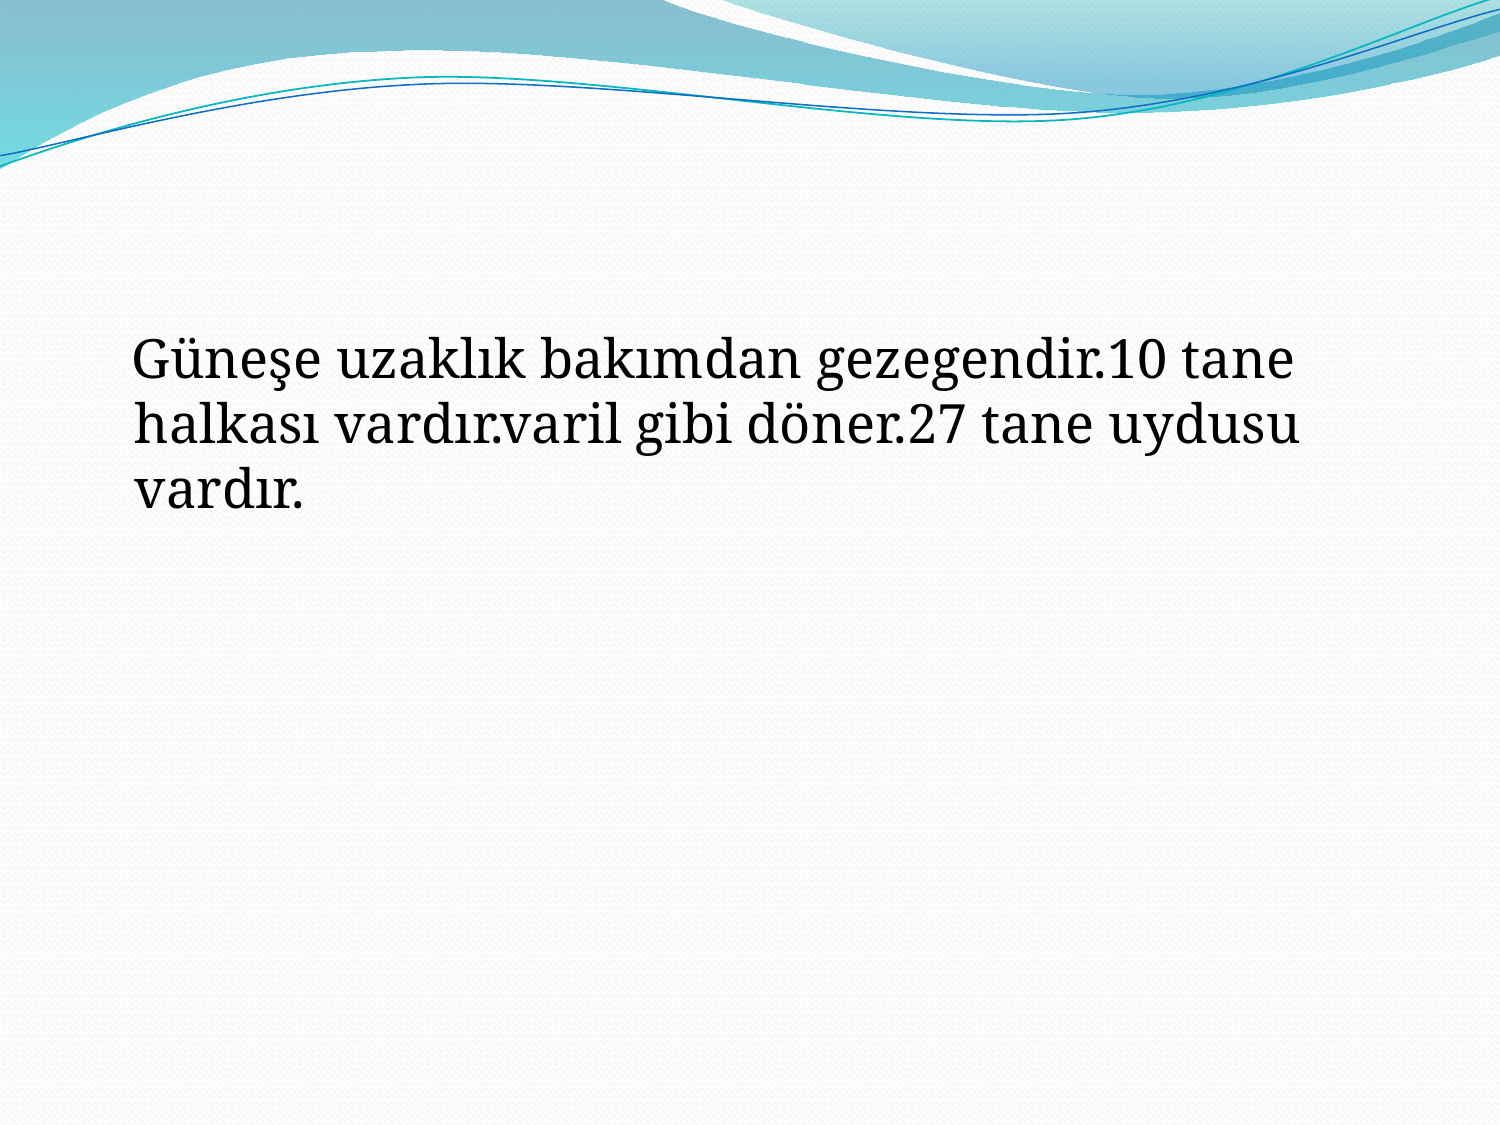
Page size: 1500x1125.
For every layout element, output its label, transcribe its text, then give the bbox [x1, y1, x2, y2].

list Güneşe uzaklık bakımdan gezegendir.10 tane halkası vardır.varil gibi döner.27 tane uydusu vardır. [75, 317, 1425, 1038]
